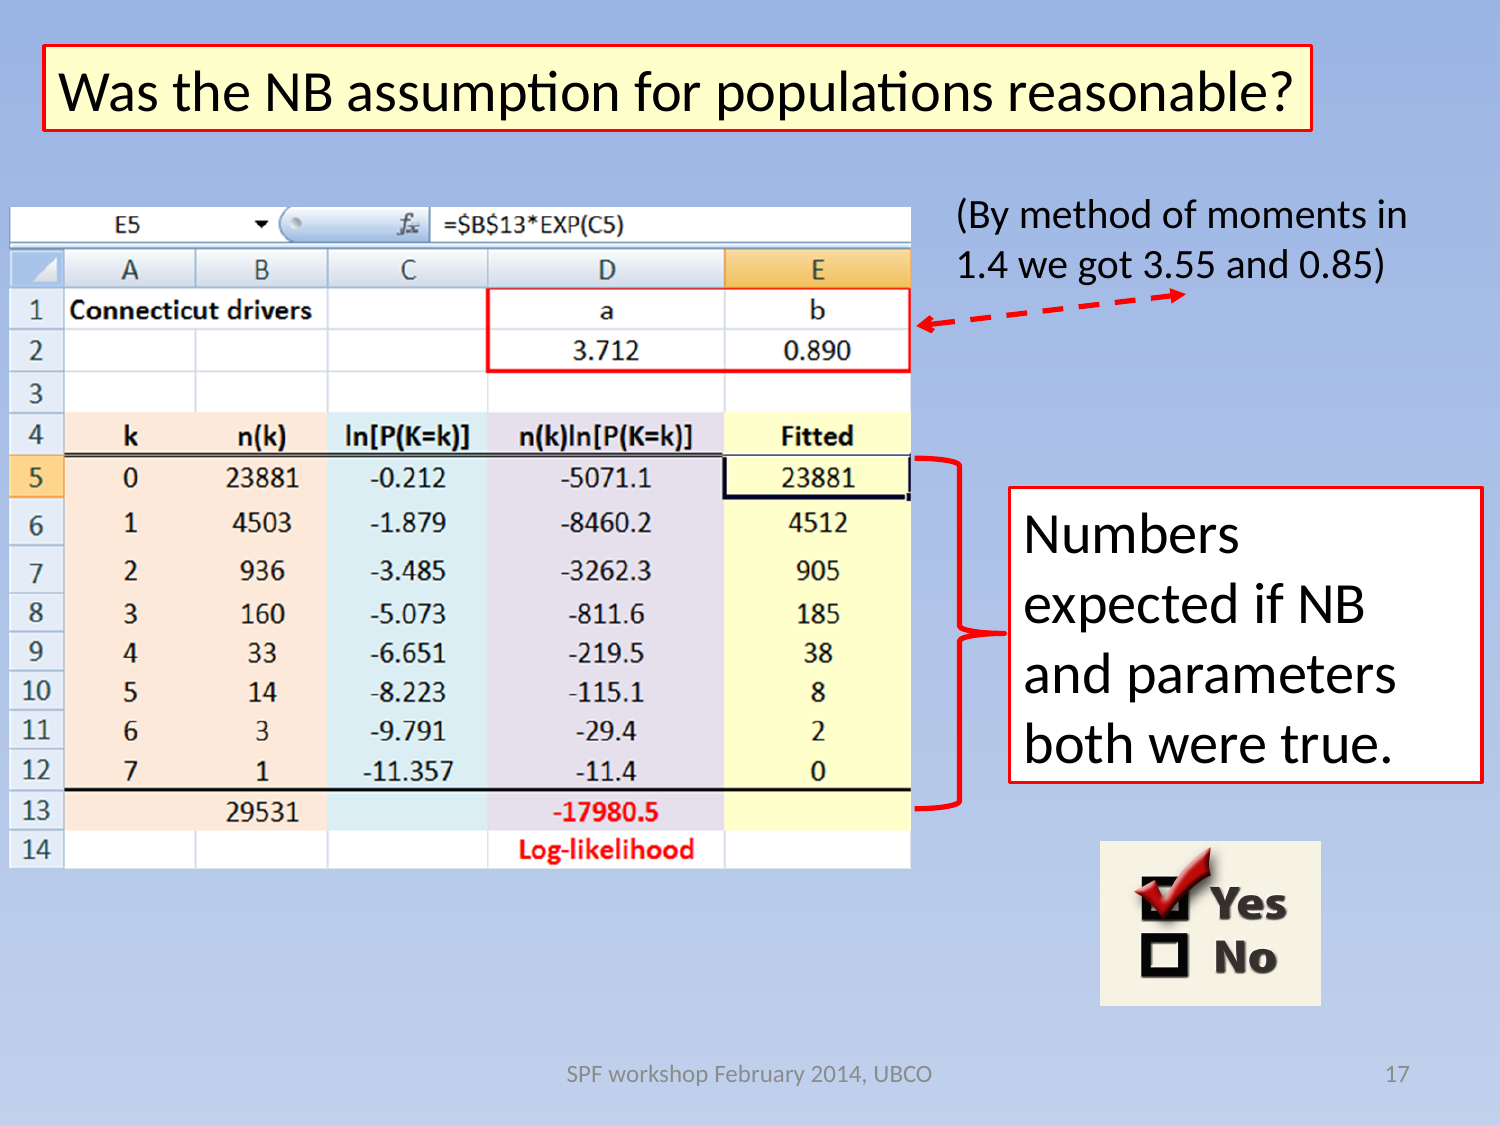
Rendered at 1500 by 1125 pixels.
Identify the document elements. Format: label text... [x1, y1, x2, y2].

footer SPF workshop February 2014, UBCO [512, 1042, 988, 1103]
text_box Numbers expected if NB and parameters both were true. [1009, 487, 1483, 783]
text_box Was the NB assumption for populations reasonable? [44, 45, 1312, 131]
slide_number 17 [1074, 1042, 1425, 1103]
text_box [916, 295, 1187, 327]
text_box (By method of moments in 1.4 we got 3.55 and 0.85) [940, 179, 1432, 295]
picture [1100, 840, 1321, 1007]
picture [9, 207, 911, 870]
text_box [916, 457, 1006, 810]
